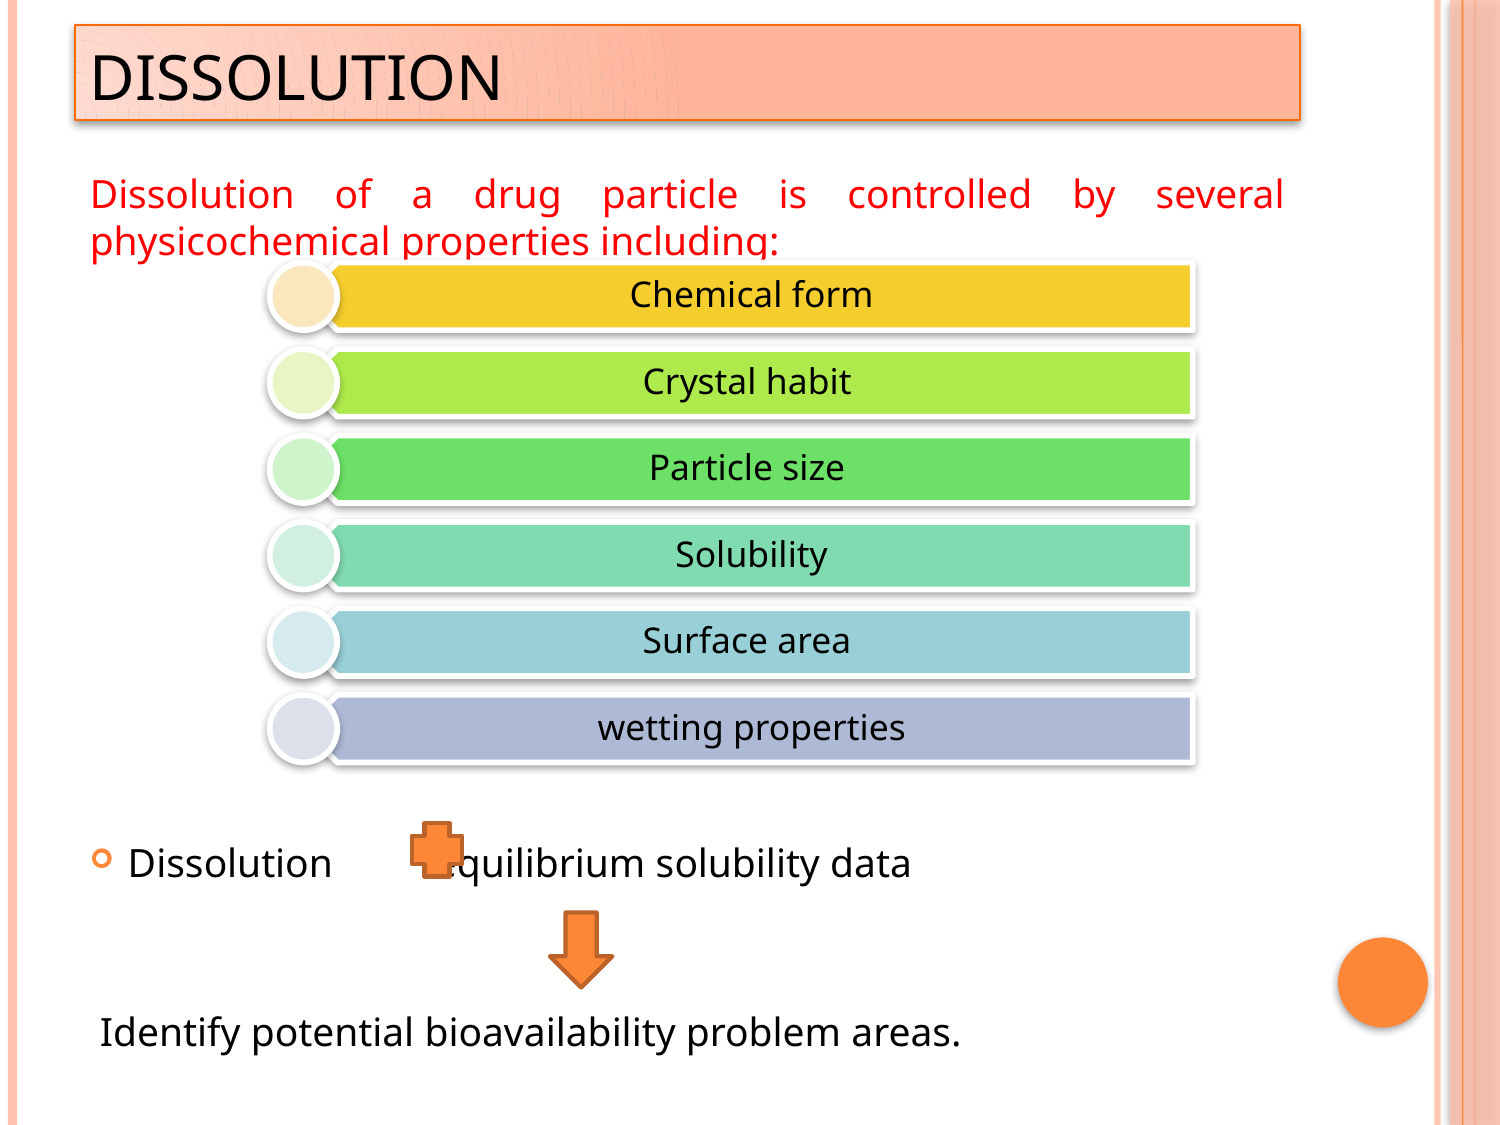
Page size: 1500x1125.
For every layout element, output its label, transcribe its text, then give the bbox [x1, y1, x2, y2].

title Dissolution [74, 24, 1301, 121]
text_box [547, 910, 615, 990]
list Dissolution of a drug particle is controlled by several physicochemical properties including: Dissolution equilibrium solubility data Identify potential bioavailability problem areas. [75, 773, 1300, 1062]
list Dissolution of a drug particle is controlled by several physicochemical properties including: Dissolution equilibrium solubility data Identify potential bioavailability problem areas. [75, 162, 1300, 259]
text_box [61, 261, 1401, 763]
text_box [410, 821, 464, 879]
